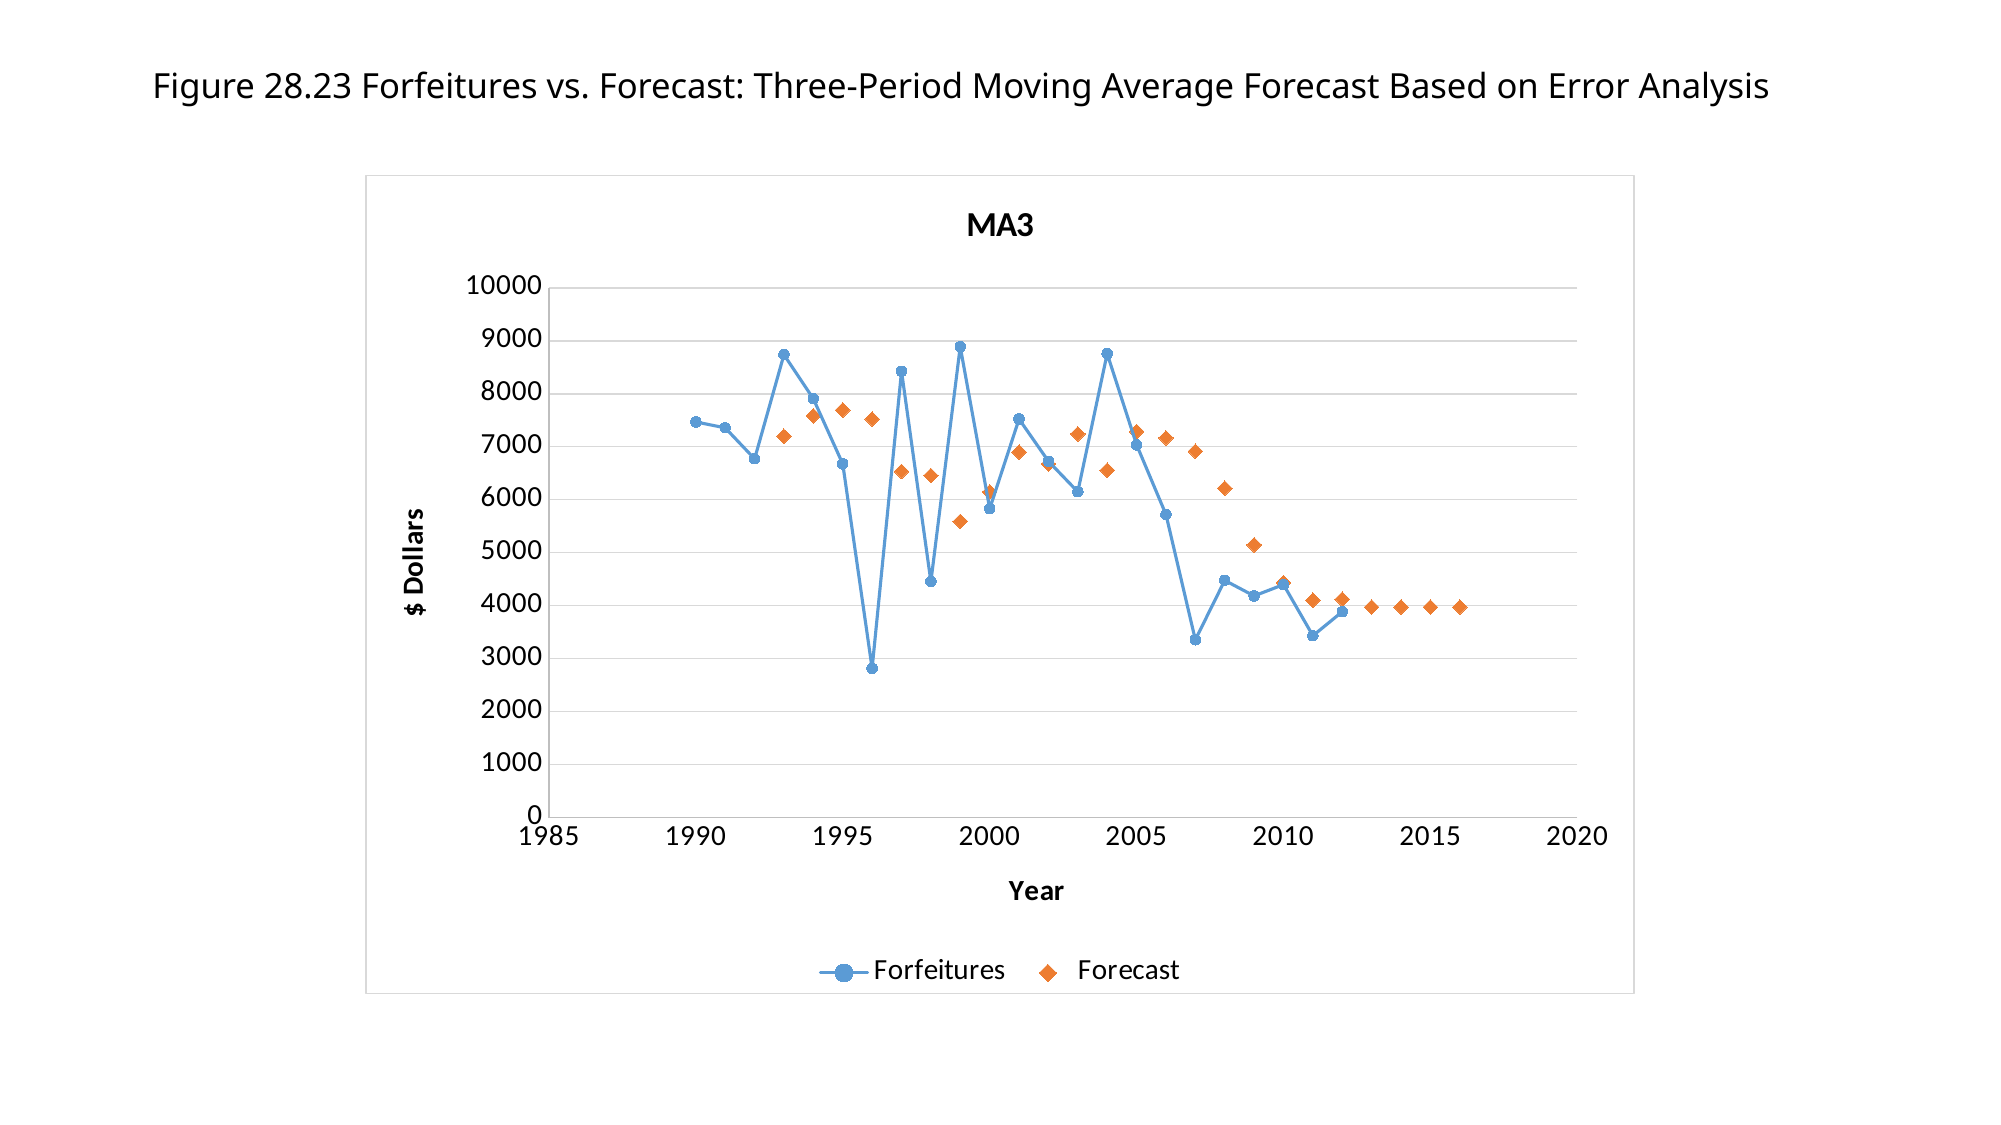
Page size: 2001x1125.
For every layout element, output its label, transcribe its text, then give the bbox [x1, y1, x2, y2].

title Figure 28.23 Forfeitures vs. Forecast: Three-Period Moving Average Forecast Based on Error Analysis [137, 61, 1863, 156]
chart [364, 174, 1635, 995]
